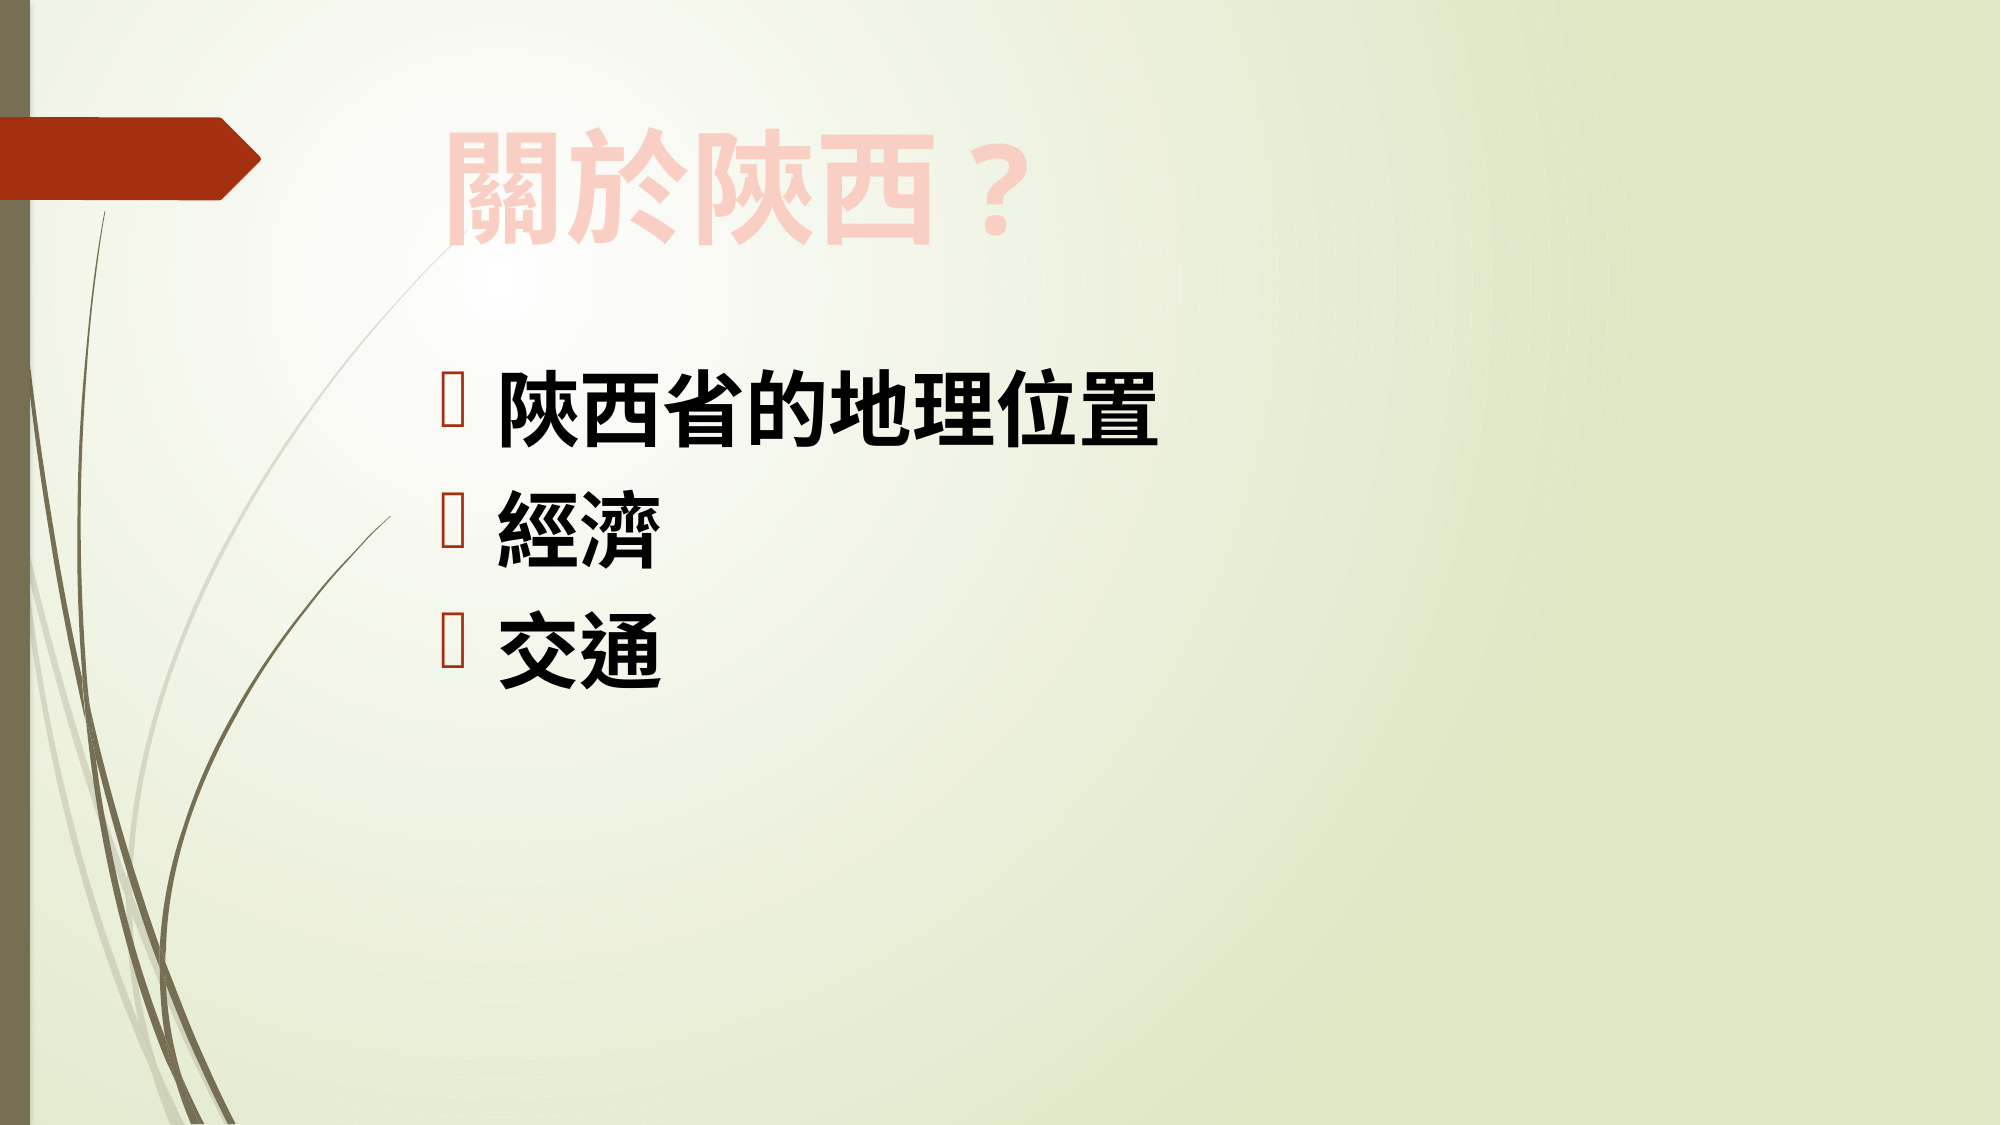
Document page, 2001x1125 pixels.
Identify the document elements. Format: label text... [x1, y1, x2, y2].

list 陝西省的地理位置 經濟 交通 [424, 350, 1888, 970]
title 關於陝西? [425, 102, 1888, 313]
